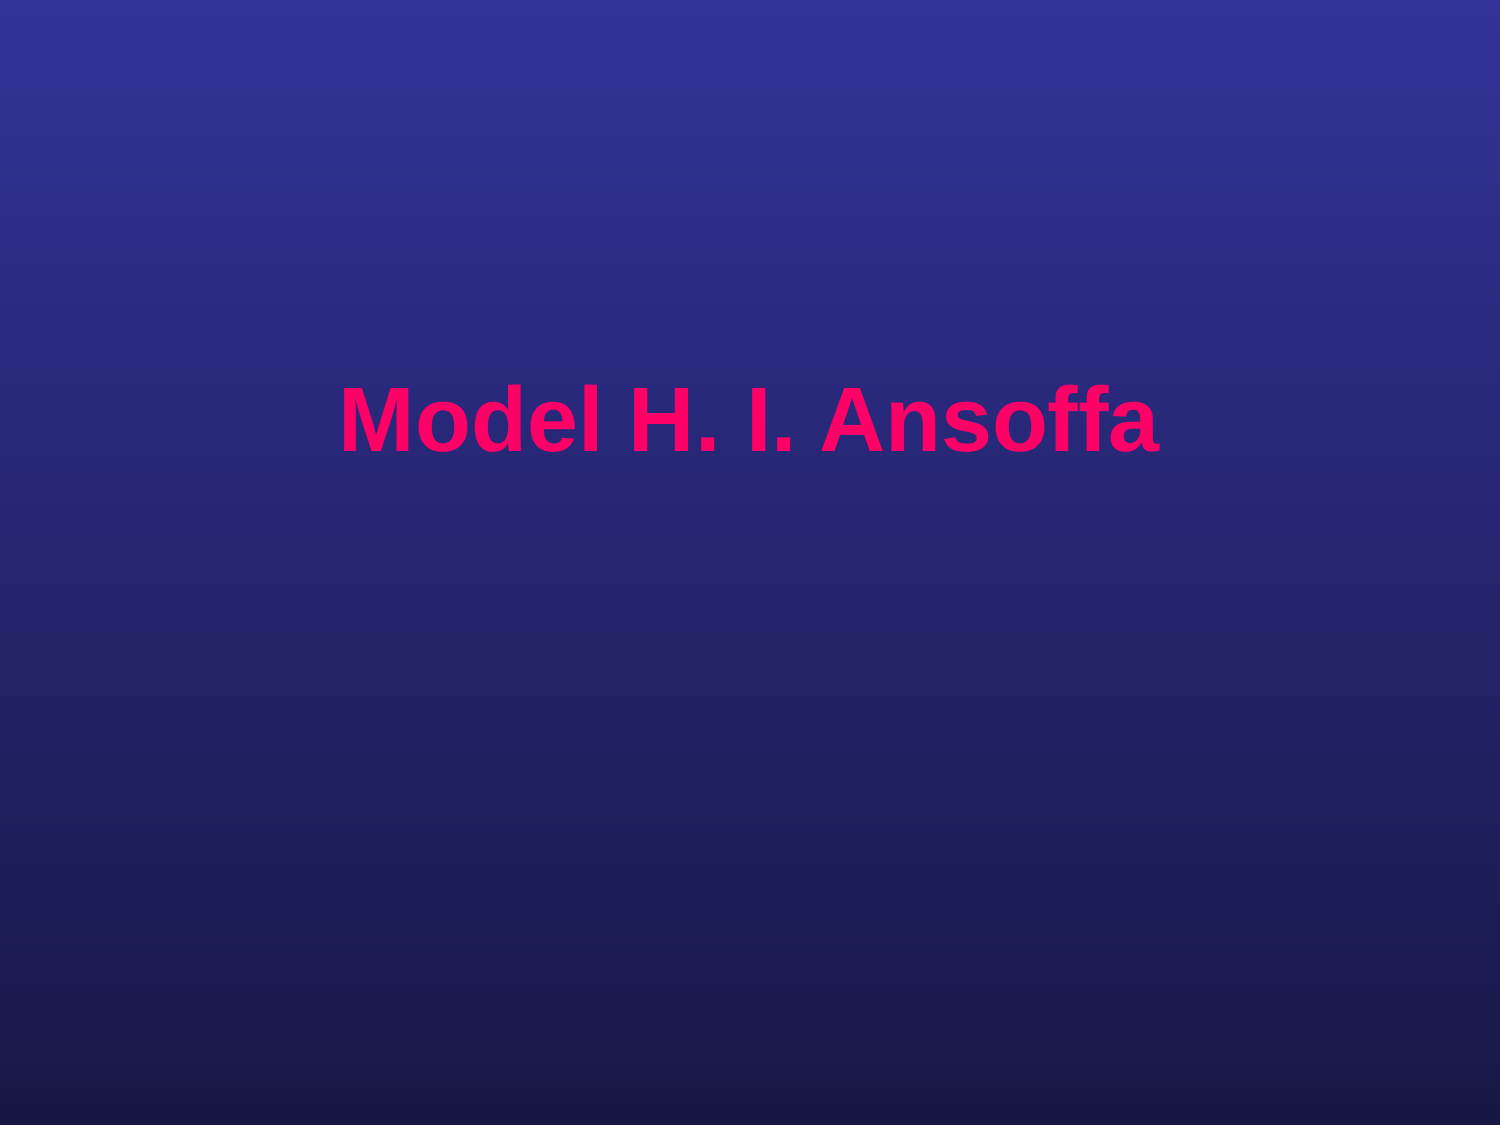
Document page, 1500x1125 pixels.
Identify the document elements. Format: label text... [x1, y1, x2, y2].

title Model H. I. Ansoffa [112, 349, 1388, 591]
